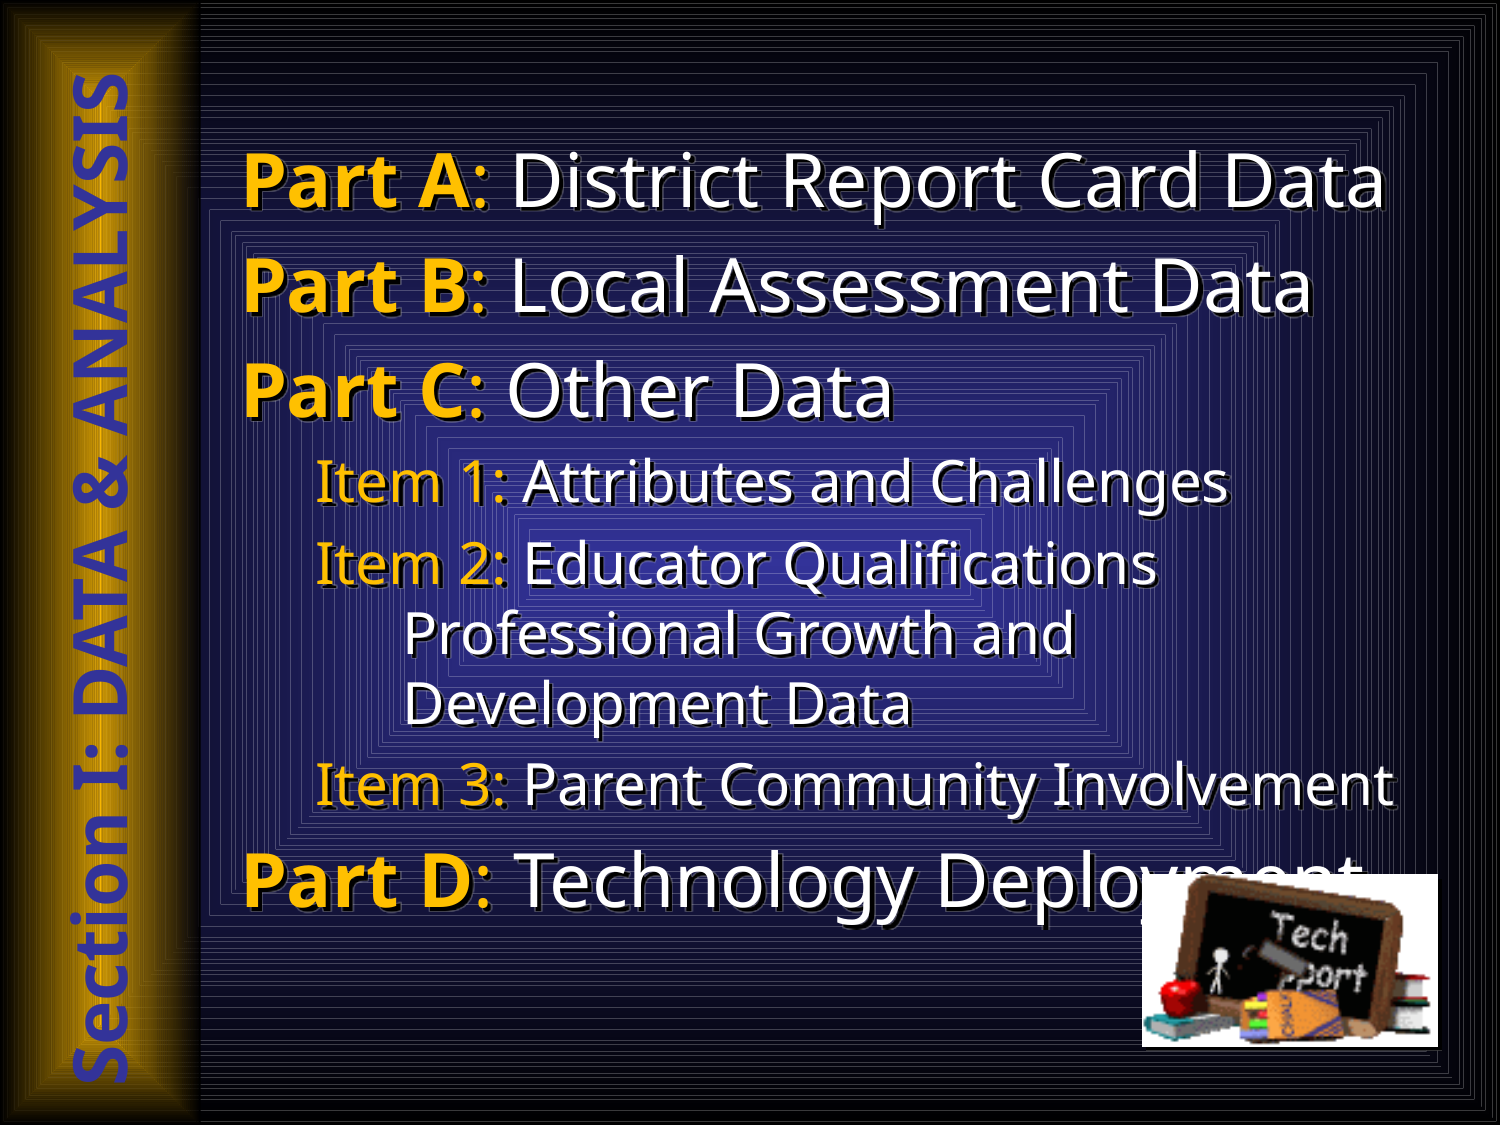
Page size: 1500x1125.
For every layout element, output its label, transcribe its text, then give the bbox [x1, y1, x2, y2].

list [1145, 877, 1436, 1045]
text_box Section I: DATA & ANALYSIS [44, 0, 150, 1102]
list Part A: District Report Card Data Part B: Local Assessment Data Part C: Other Data Item 1: Attributes and Challenges Item 2: Educator Qualifications Professional Growth and Development Data Item 3: Parent Community Involvement Part D: Technology Deployment [224, 124, 1438, 868]
